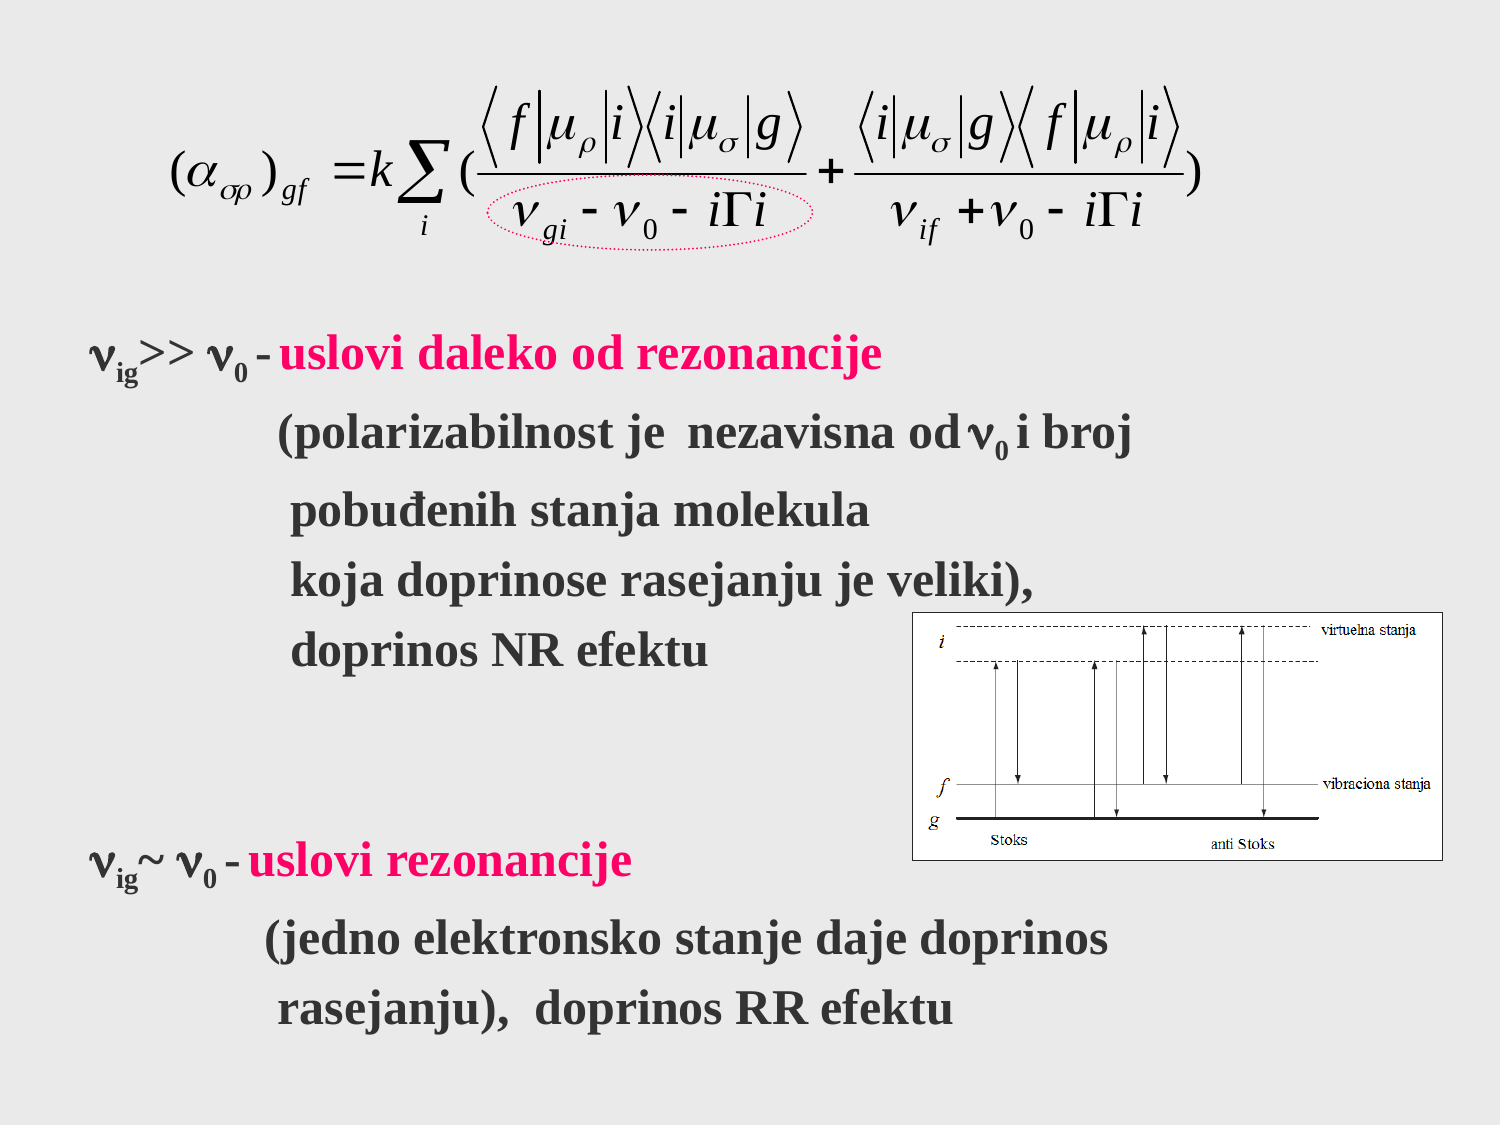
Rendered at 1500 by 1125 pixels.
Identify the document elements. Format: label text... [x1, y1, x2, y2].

list ig>> 0 - uslovi daleko od rezonancije (polarizabilnost je nezavisna od 0 i broj pobuđenih stanja molekula koja doprinose rasejanju je veliki), doprinos NR efektu ig~ 0 - uslovi rezonancije (jedno elektronsko stanje daje doprinos rasejanju), doprinos RR efektu [75, 312, 1438, 975]
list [162, 74, 1213, 256]
picture [912, 612, 1443, 862]
